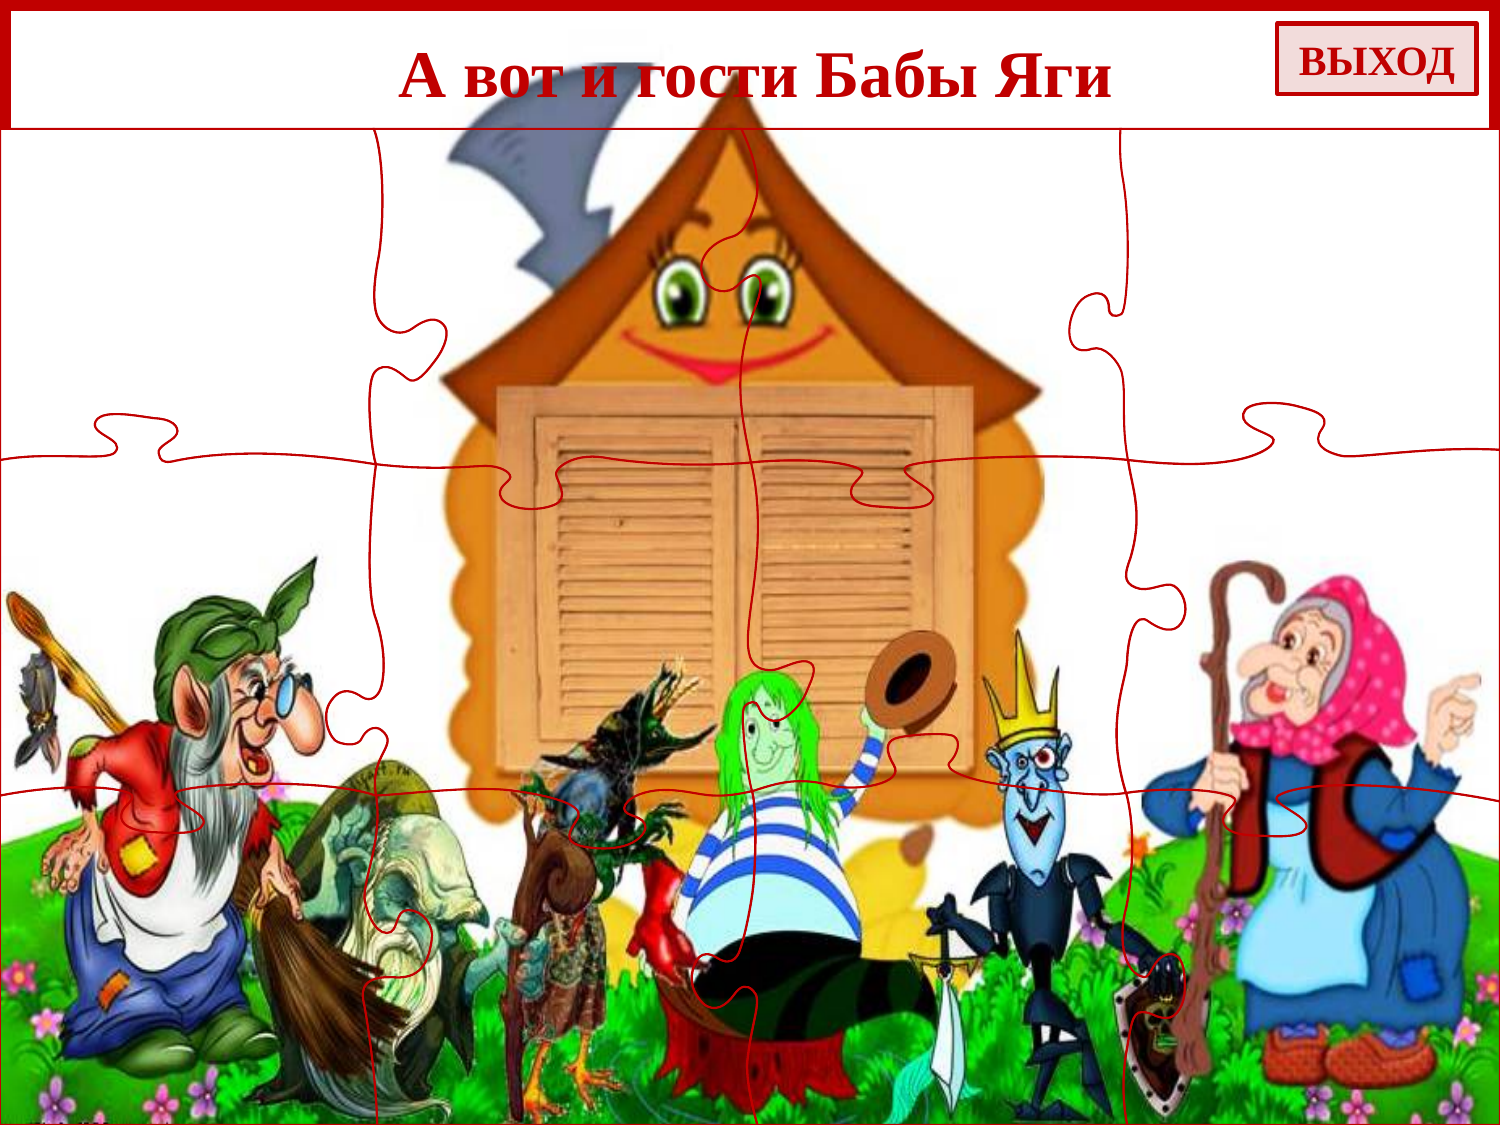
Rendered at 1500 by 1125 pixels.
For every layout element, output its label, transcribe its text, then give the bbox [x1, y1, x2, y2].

text_box ВЫХОД [1275, 21, 1479, 96]
text_box [1123, 786, 1500, 1125]
text_box [0, 128, 446, 464]
picture [11, 11, 1489, 127]
text_box А вот и гости Бабы Яги [339, 23, 1172, 119]
text_box [0, 784, 432, 1125]
text_box [327, 456, 814, 848]
text_box [1116, 403, 1500, 837]
text_box [363, 789, 758, 1125]
text_box [369, 128, 761, 509]
text_box [1069, 128, 1500, 464]
text_box [692, 734, 1185, 1125]
text_box [702, 128, 1127, 508]
text_box [0, 414, 388, 833]
text_box [743, 456, 1185, 794]
